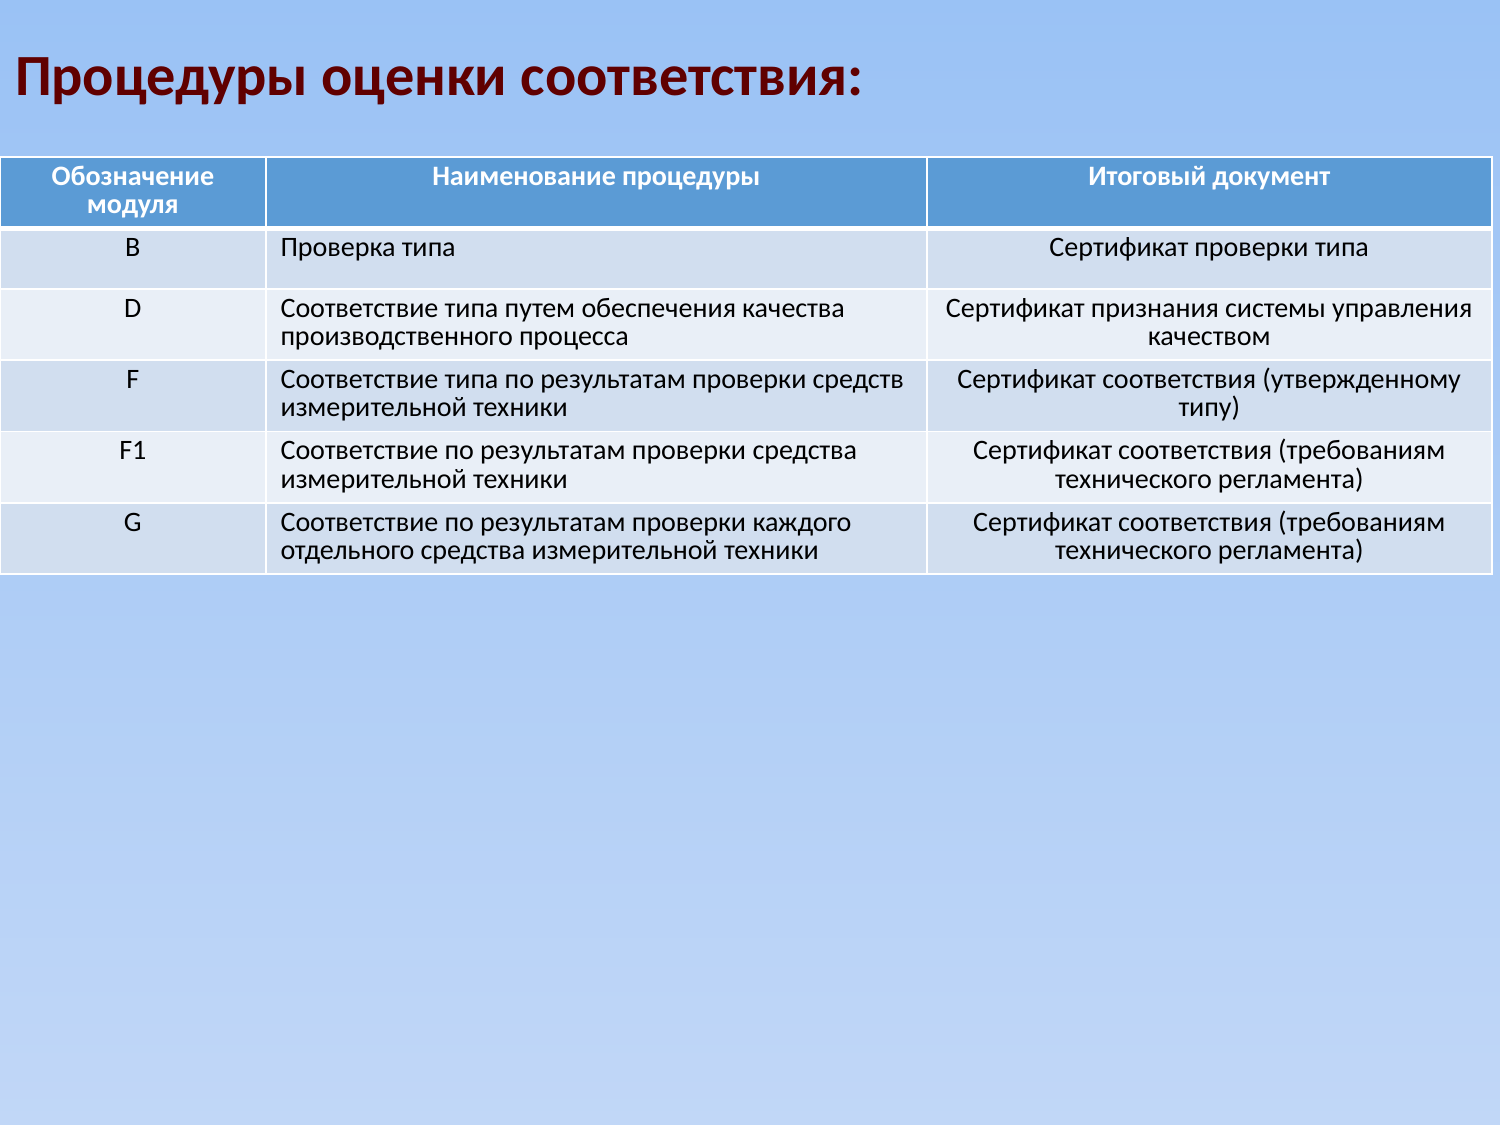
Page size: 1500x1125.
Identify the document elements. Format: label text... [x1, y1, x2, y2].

table_cell B [1, 231, 265, 288]
table_header Наименование процедуры [267, 158, 926, 226]
table_cell Соответствие по результатам проверки каждого отдельного средства измерительной техники [267, 504, 926, 573]
table_cell Соответствие типа по результатам проверки средств измерительной техники [267, 361, 926, 431]
table_cell F1 [1, 432, 265, 502]
table_cell Проверка типа [267, 231, 926, 288]
table_cell Сертификат соответствия (утвержденному типу) [928, 361, 1491, 431]
table_cell Соответствие типа путем обеспечения качества производственного процесса [267, 290, 926, 359]
title Процедуры оценки соответствия: [0, 19, 1500, 133]
table_header Обозначение модуля [1, 158, 265, 226]
table_cell F [1, 361, 265, 431]
table_cell Сертификат соответствия (требованиям технического регламента) [928, 432, 1491, 502]
table_cell Сертификат соответствия (требованиям технического регламента) [928, 504, 1491, 573]
table_cell Соответствие по результатам проверки средства измерительной техники [267, 432, 926, 502]
table_cell Сертификат проверки типа [928, 231, 1491, 288]
table_cell G [1, 504, 265, 573]
table_header Итоговый документ [928, 158, 1491, 226]
table_cell D [1, 290, 265, 359]
table_cell Сертификат признания системы управления качеством [928, 290, 1491, 359]
